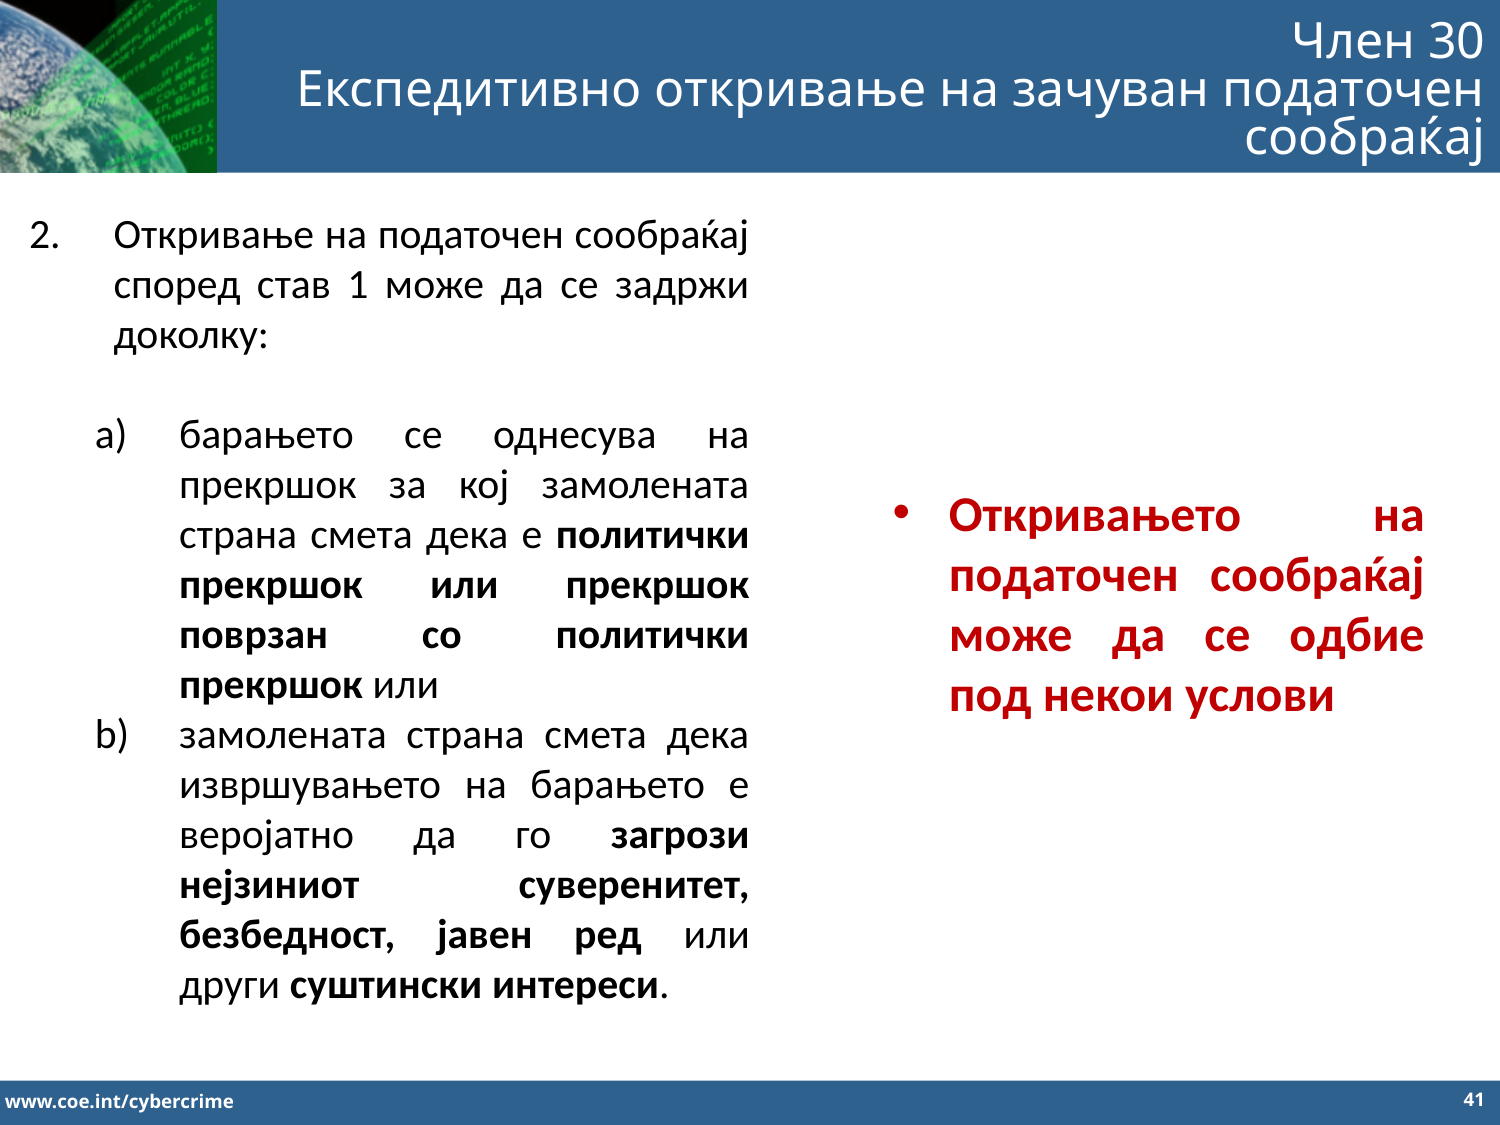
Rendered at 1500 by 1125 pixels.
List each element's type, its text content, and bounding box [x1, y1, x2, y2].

picture [0, 1, 217, 173]
text_box Откривање на податочен сообраќај според став 1 може да се задржи доколку: барањето се однесува на прекршок за кој замолената страна смета дека е политички прекршок или прекршок поврзан со политички прекршок или замолената страна смета дека извршувањето на барањето е веројатно да го загрози нејзиниот суверенитет, безбедност, јавен ред или други суштински интереси. [14, 199, 765, 1015]
text_box Откривањето на податочен сообраќај може да се одбие под некои услови [877, 474, 1440, 729]
slide_number 41 [1149, 1079, 1500, 1125]
text_box Член 30 Експедитивно откривање на зачуван податочен сообраќај [254, 15, 1500, 168]
